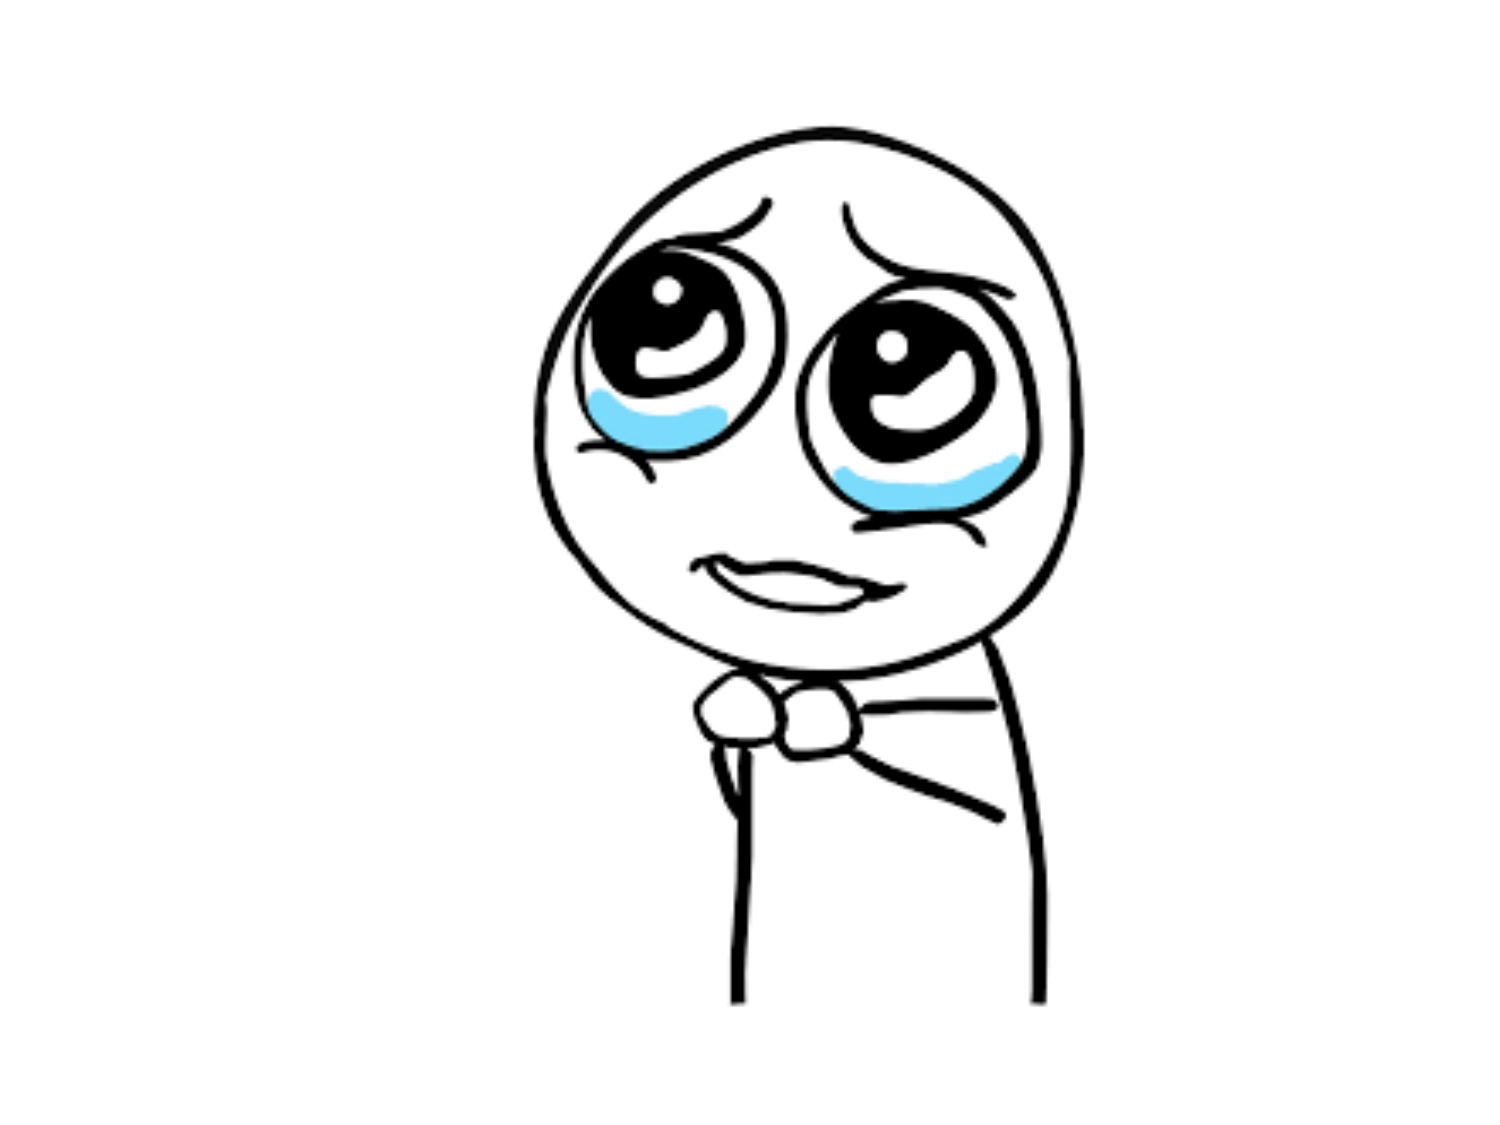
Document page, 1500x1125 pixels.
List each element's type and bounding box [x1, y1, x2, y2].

picture [525, 101, 1153, 1024]
